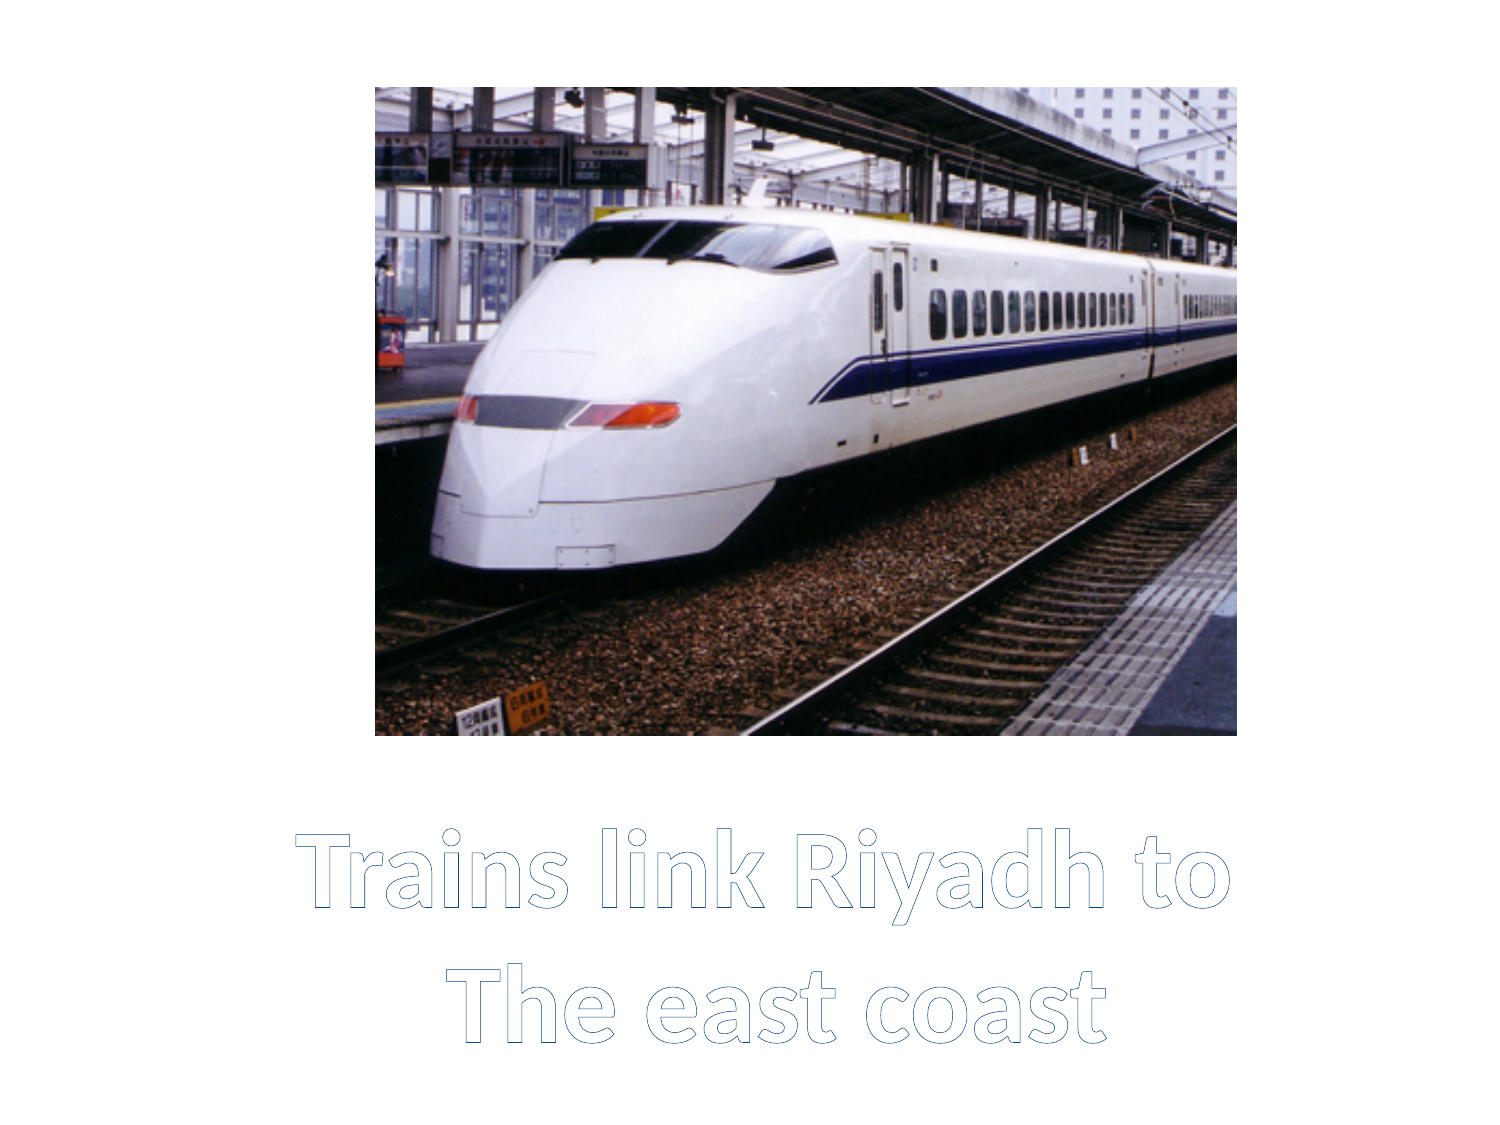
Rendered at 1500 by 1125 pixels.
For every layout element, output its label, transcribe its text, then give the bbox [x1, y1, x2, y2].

picture [374, 87, 1237, 737]
text_box Trains link Riyadh to The east coast [279, 787, 1275, 1073]
